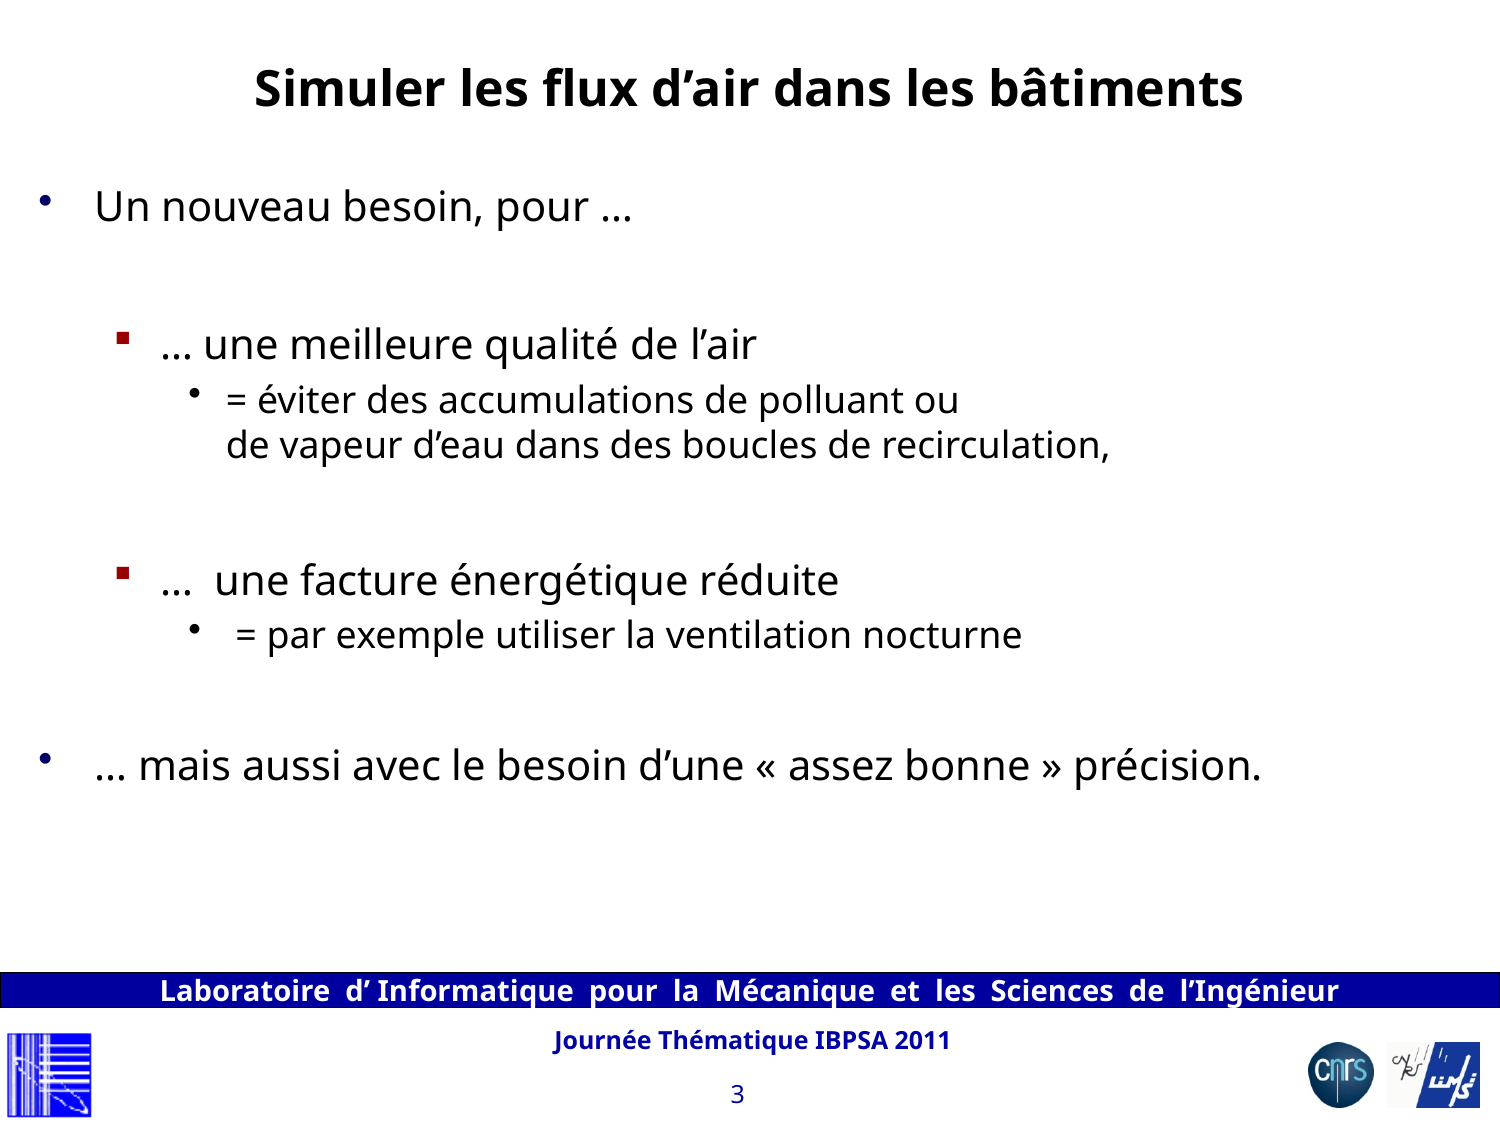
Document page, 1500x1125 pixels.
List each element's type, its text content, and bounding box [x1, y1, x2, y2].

title Simuler les flux d’air dans les bâtiments [0, 0, 1500, 161]
picture [1387, 1042, 1480, 1108]
list Un nouveau besoin, pour … … une meilleure qualité de l’air = éviter des accumulations de polluant ou de vapeur d’eau dans des boucles de recirculation, … une facture énergétique réduite = par exemple utiliser la ventilation nocturne … mais aussi avec le besoin d’une « assez bonne » précision. [29, 172, 1471, 949]
footer Journée Thématique IBPSA 2011 [445, 1016, 1062, 1060]
picture [1308, 1042, 1374, 1108]
picture [6, 1032, 93, 1119]
slide_number 3 [562, 1065, 913, 1125]
